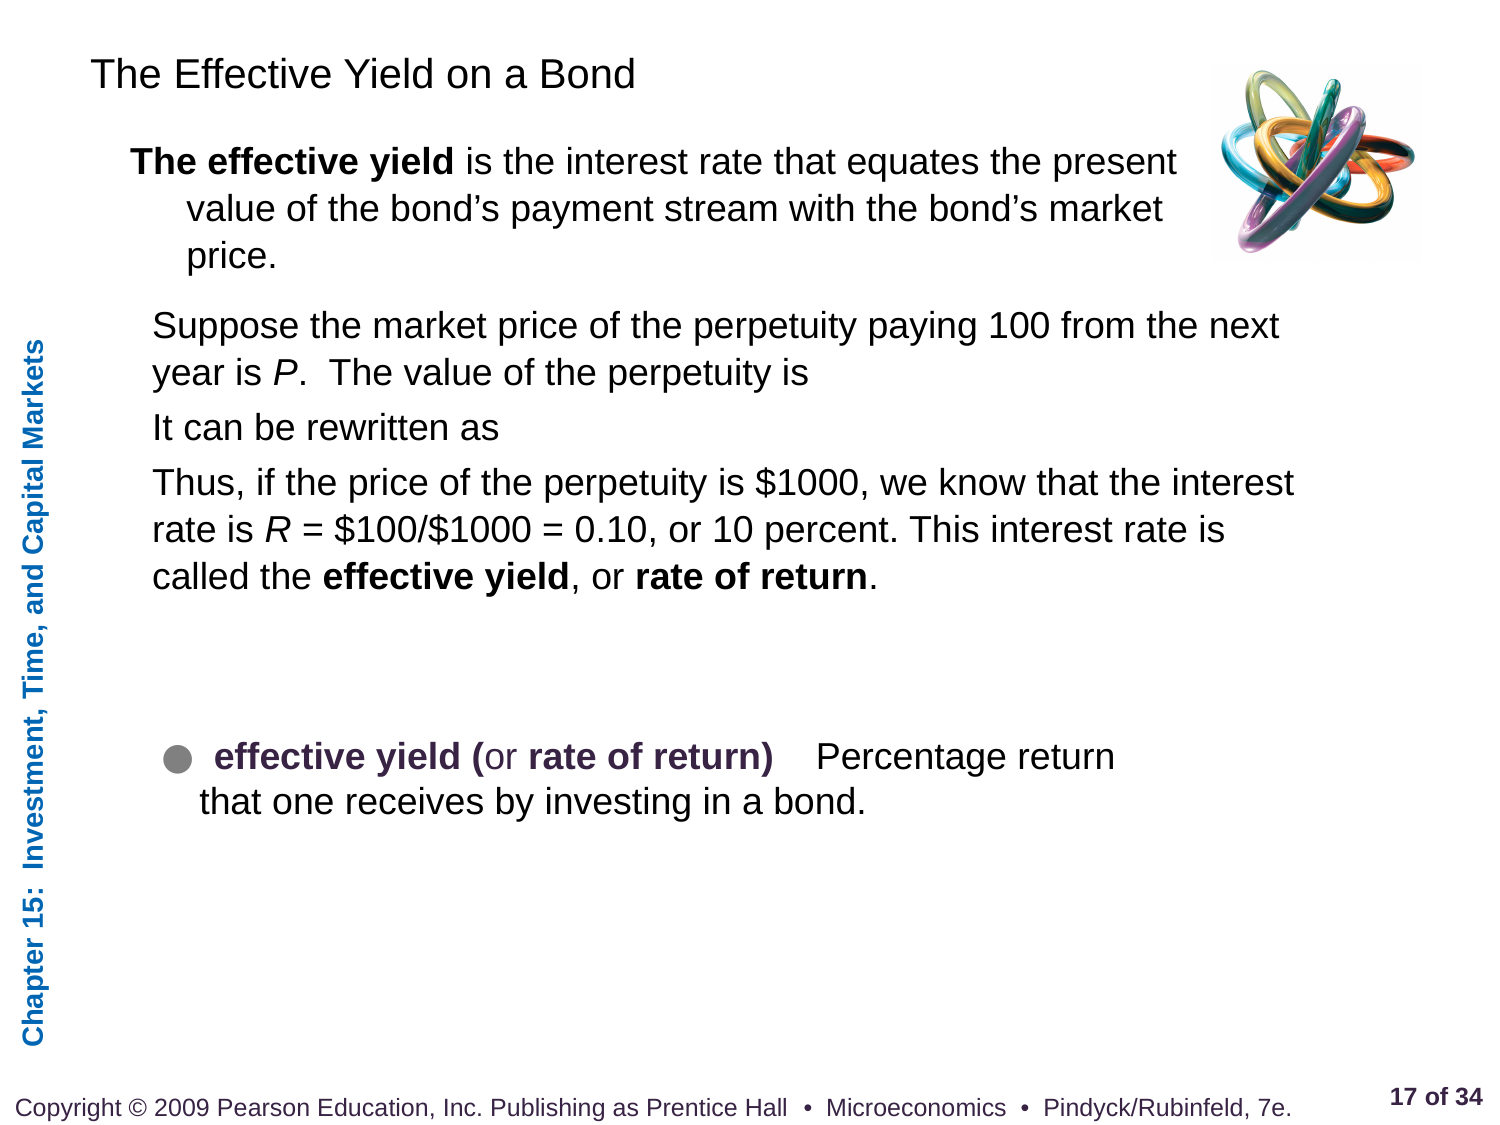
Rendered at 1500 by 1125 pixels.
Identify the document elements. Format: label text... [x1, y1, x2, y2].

text_box ● effective yield (or rate of return) Percentage return that one receives by investing in a bond. [146, 724, 1185, 830]
picture [1212, 63, 1422, 263]
text_box The effective yield is the interest rate that equates the present value of the bond’s payment stream with the bond’s market price. [115, 127, 1212, 186]
list The Effective Yield on a Bond [75, 49, 1175, 109]
